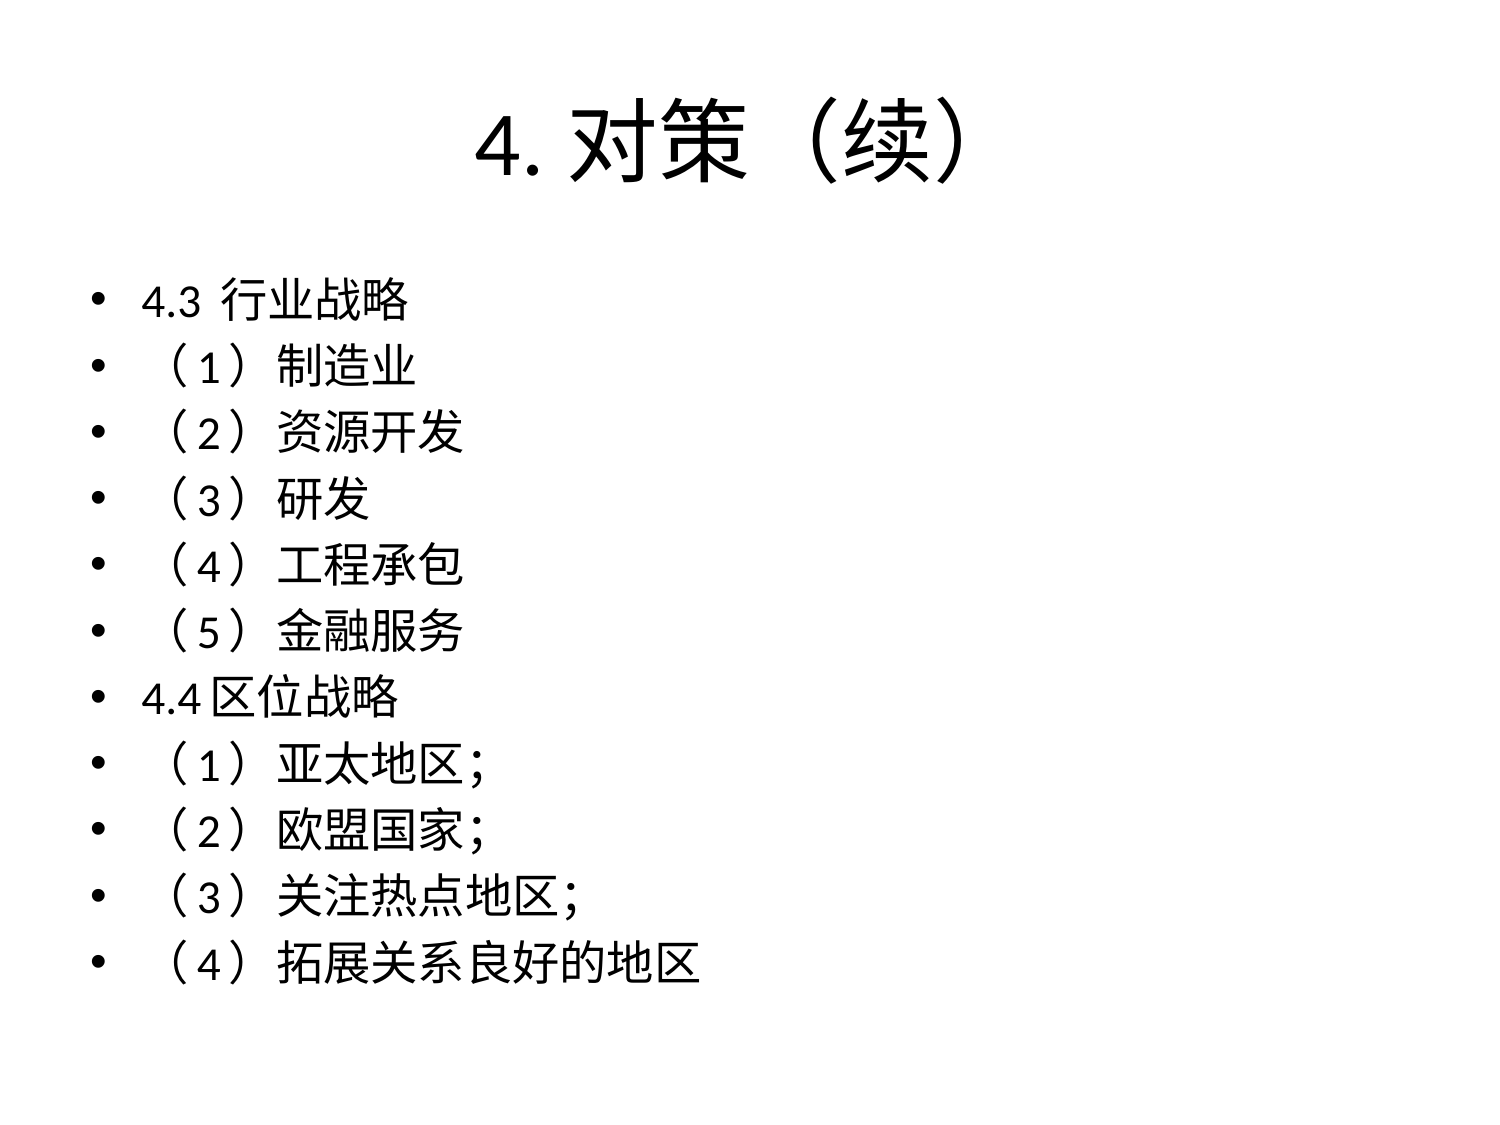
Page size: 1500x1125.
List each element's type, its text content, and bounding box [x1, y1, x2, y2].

list 4.3 行业战略 （1）制造业 （2）资源开发 （3）研发 （4）工程承包 （5）金融服务 4.4区位战略 （1）亚太地区； （2）欧盟国家； （3）关注热点地区； （4）拓展关系良好的地区 [75, 262, 1425, 1005]
title 4.对策（续） [75, 45, 1425, 233]
